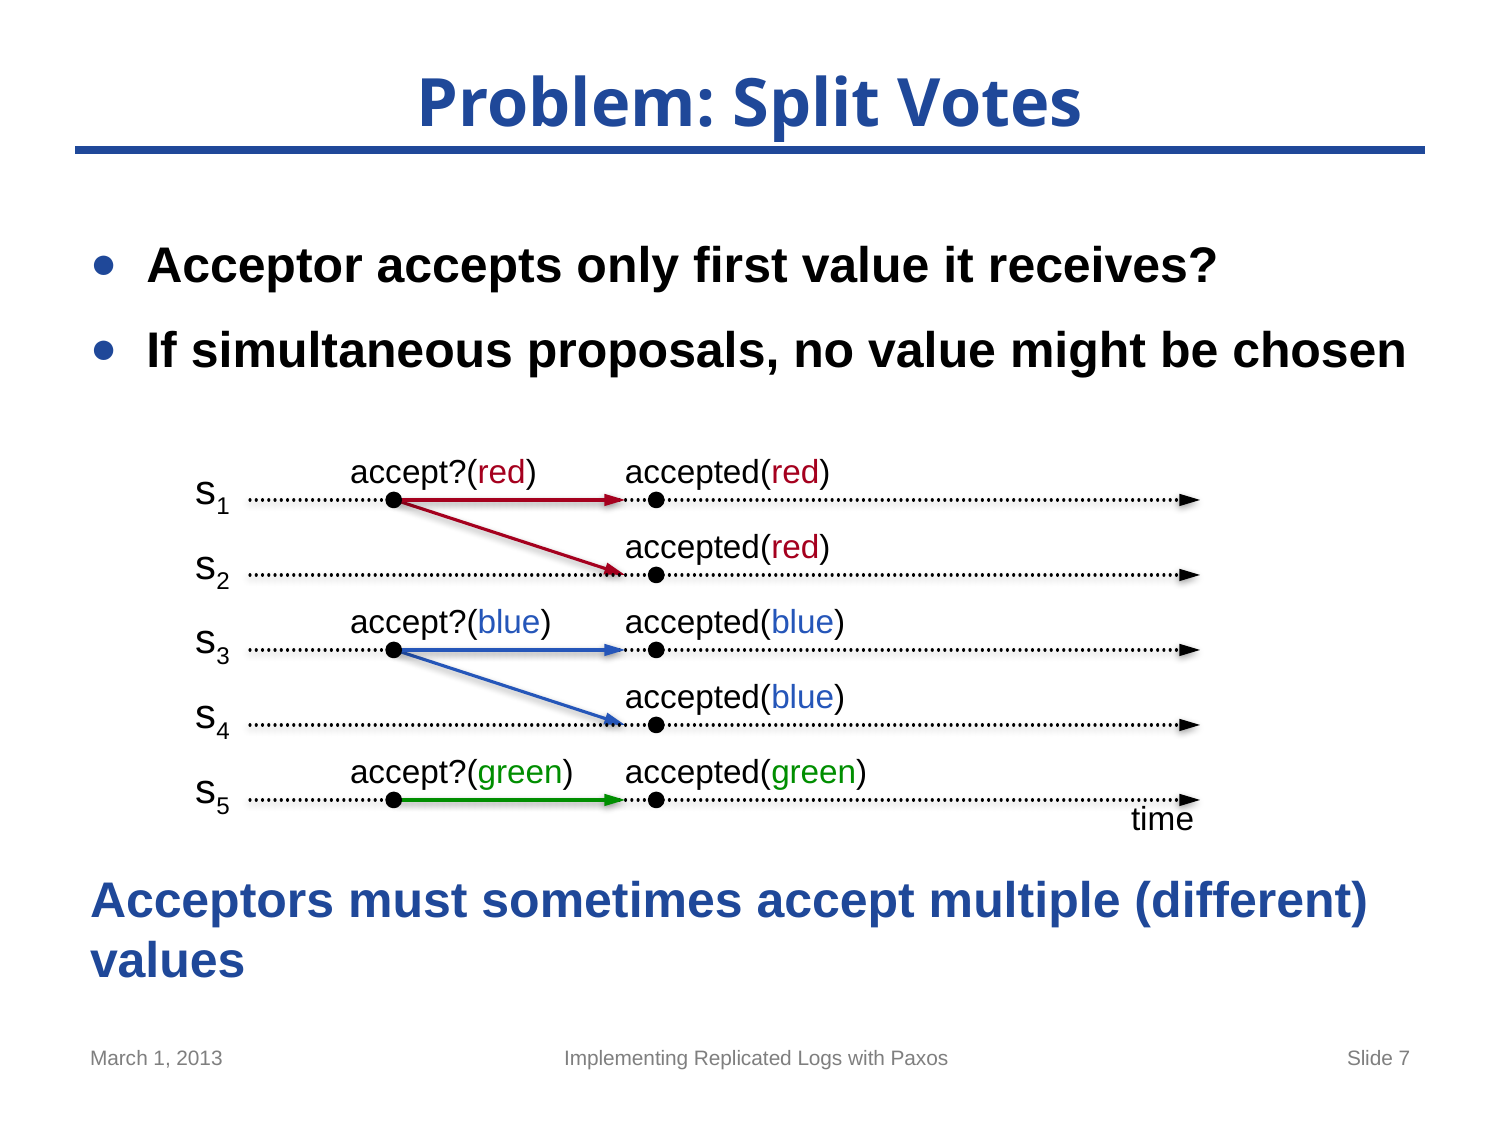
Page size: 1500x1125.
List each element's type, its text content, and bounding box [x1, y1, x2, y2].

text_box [394, 660, 626, 724]
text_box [394, 510, 626, 574]
slide_number Slide 7 [1074, 1037, 1425, 1103]
footer Implementing Replicated Logs with Paxos [474, 1037, 1038, 1103]
text_box s1 [174, 462, 250, 520]
text_box s2 [174, 537, 250, 595]
text_box s3 [174, 611, 250, 669]
text_box accept?(blue) [349, 599, 588, 640]
text_box [648, 716, 665, 724]
text_box accepted(red) [624, 449, 888, 490]
text_box [385, 491, 402, 499]
text_box accept?(red) [350, 449, 538, 490]
text_box [648, 566, 665, 574]
title Problem: Split Votes [75, 50, 1425, 150]
text_box accept?(green) [349, 749, 575, 790]
text_box [385, 791, 402, 799]
text_box accepted(blue) [630, 674, 913, 715]
text_box accepted(green) [624, 749, 925, 790]
text_box s5 [174, 761, 250, 819]
text_box accepted(blue) [624, 599, 913, 640]
text_box accepted(red) [630, 524, 888, 565]
text_box [648, 641, 665, 649]
text_box [385, 641, 402, 649]
text_box s4 [174, 686, 250, 744]
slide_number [75, 1037, 425, 1103]
list Acceptor accepts only first value it receives? If simultaneous proposals, no value might be chosen Acceptors must sometimes accept multiple (different) values [75, 224, 1425, 425]
text_box [648, 791, 665, 799]
text_box time [1112, 797, 1213, 838]
text_box [648, 491, 665, 499]
